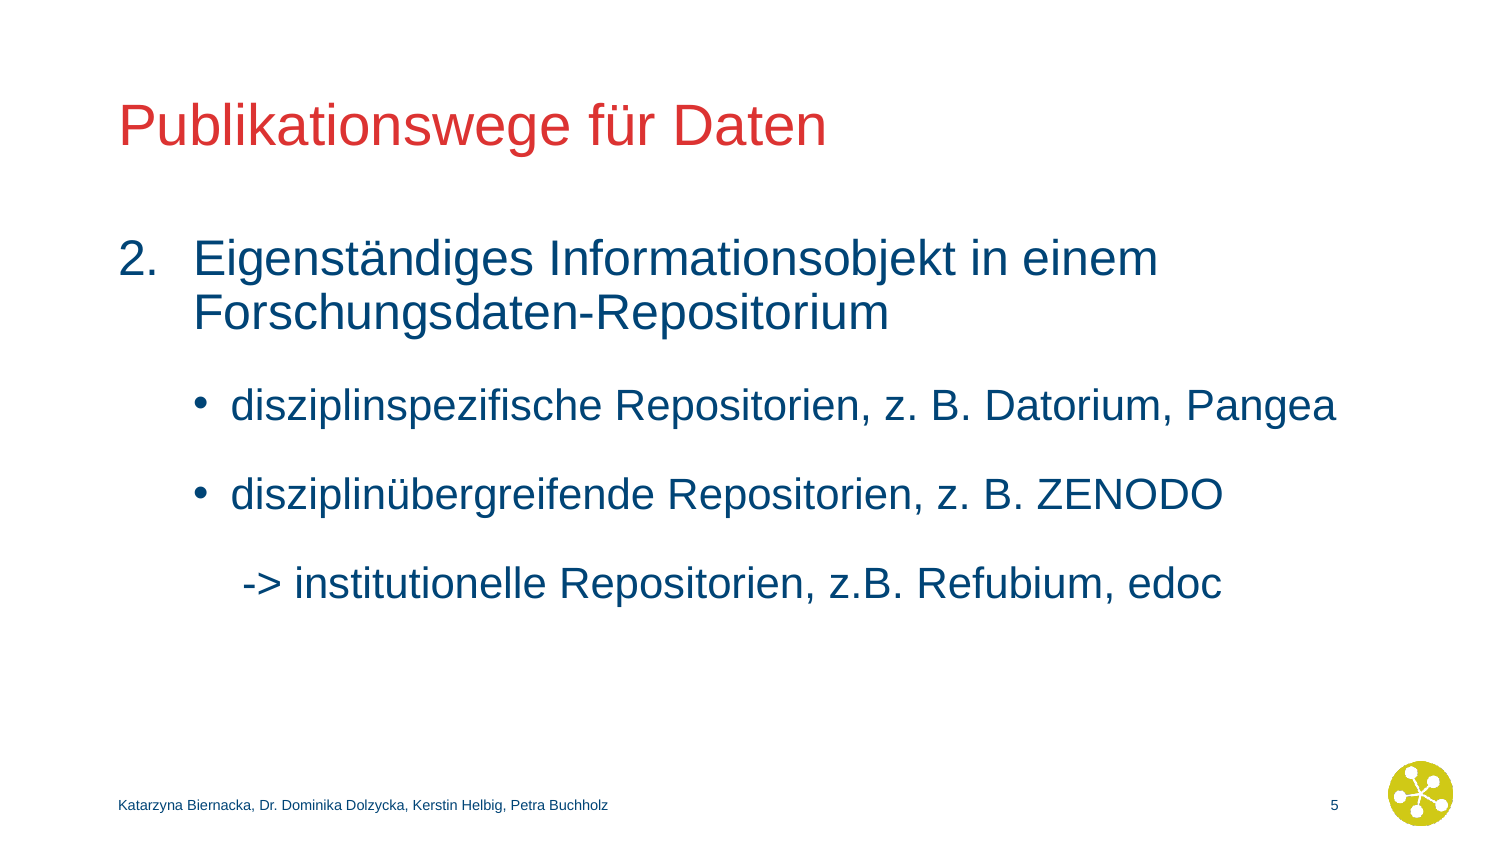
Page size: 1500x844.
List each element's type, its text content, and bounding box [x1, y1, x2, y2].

list Eigenständiges Informationsobjekt in einem Forschungsdaten-Repositorium disziplinspezifische Repositorien, z. B. Datorium, Pangea disziplinübergreifende Repositorien, z. B. ZENODO -> institutionelle Repositorien, z.B. Refubium, edoc [103, 224, 1397, 760]
footer Katarzyna Biernacka, Dr. Dominika Dolzycka, Kerstin Helbig, Petra Buchholz [103, 782, 742, 827]
picture [1388, 761, 1453, 826]
slide_number 4 [1016, 782, 1354, 827]
title Publikationswege für Daten [103, 44, 1397, 208]
